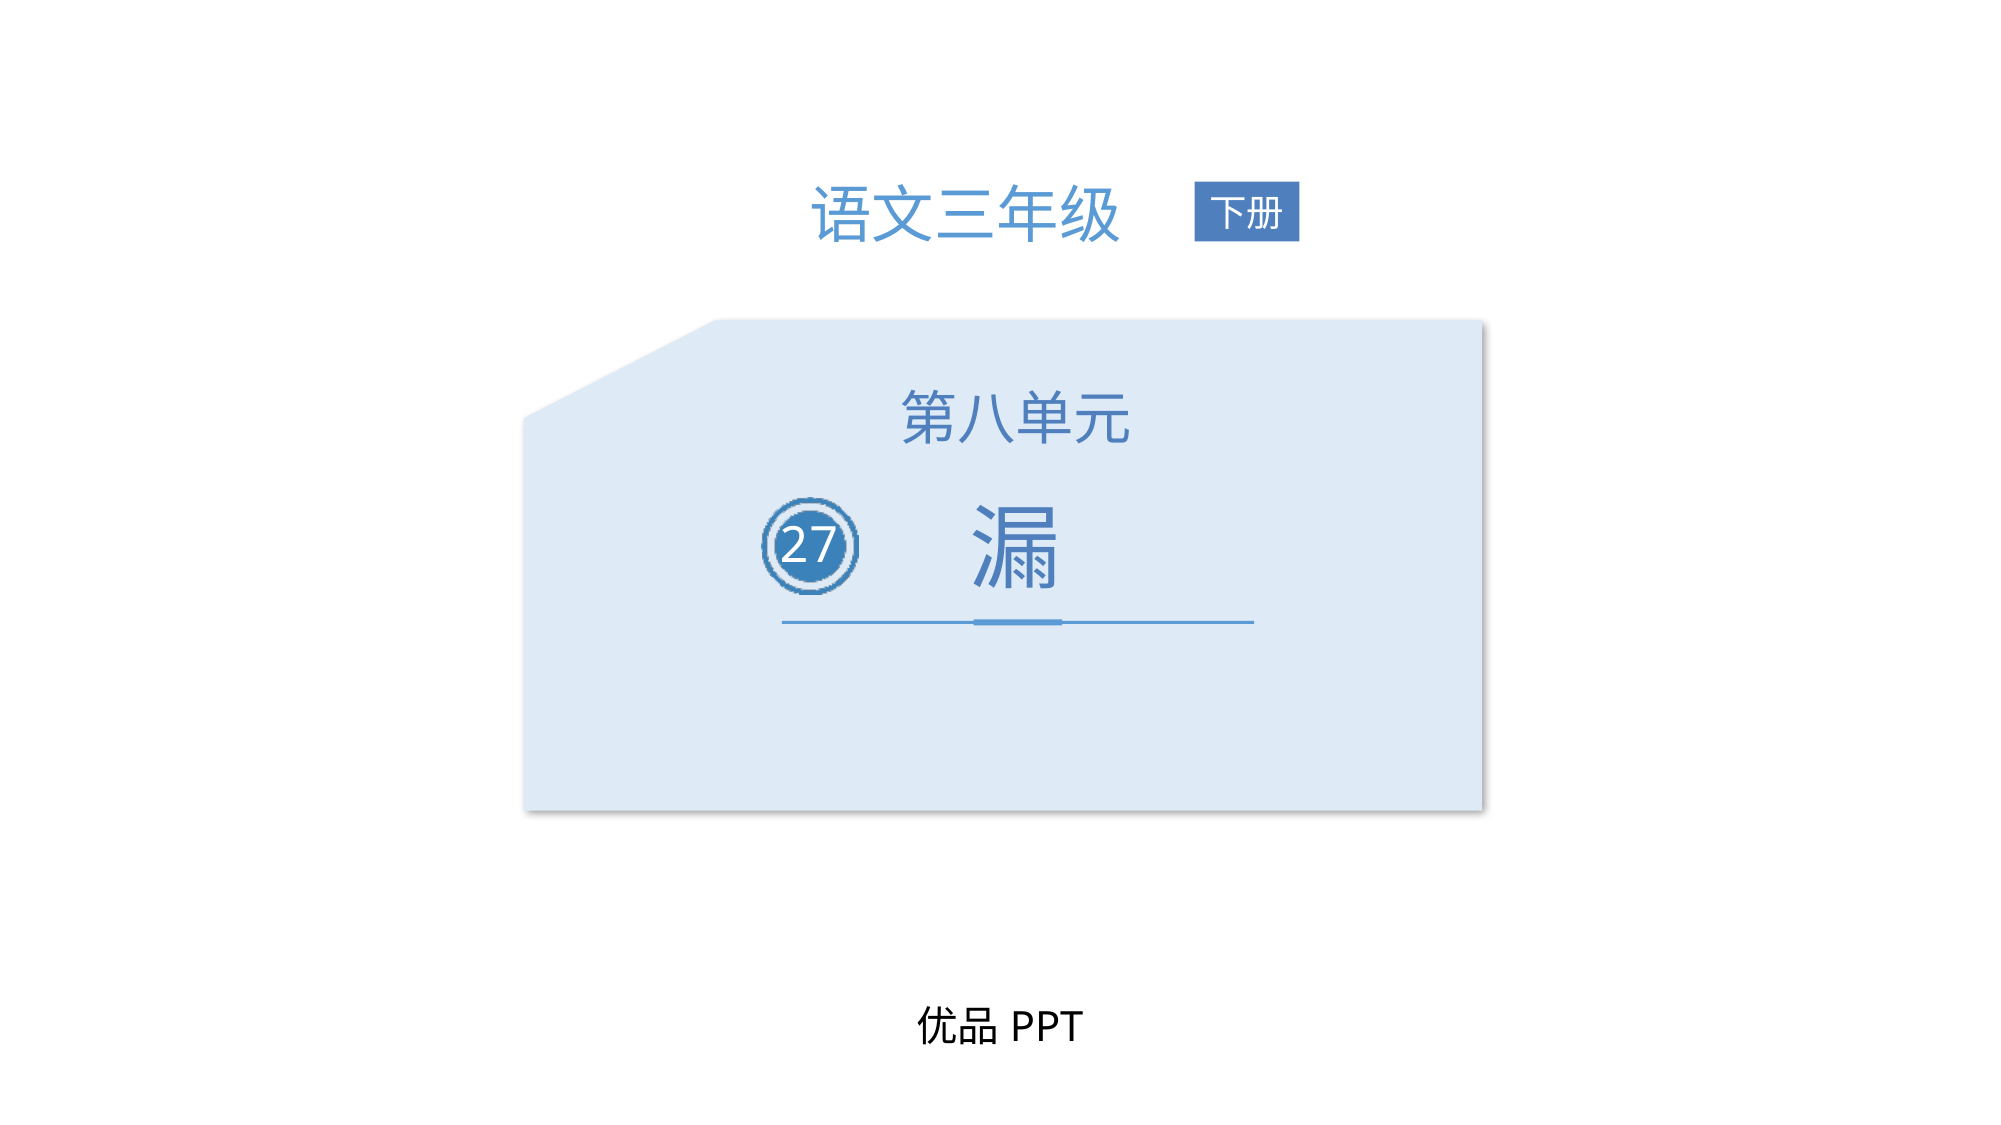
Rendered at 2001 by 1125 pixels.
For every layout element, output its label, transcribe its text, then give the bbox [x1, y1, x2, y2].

picture [761, 497, 859, 595]
text_box 下册 [1194, 181, 1300, 242]
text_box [781, 619, 1255, 626]
text_box 27 [859, 505, 870, 581]
text_box [523, 320, 1483, 811]
text_box 语文三年级 [787, 167, 1159, 257]
text_box 漏 [954, 482, 1077, 608]
text_box 第八单元 [884, 373, 1148, 459]
text_box 优品PPT [249, 987, 1750, 1058]
